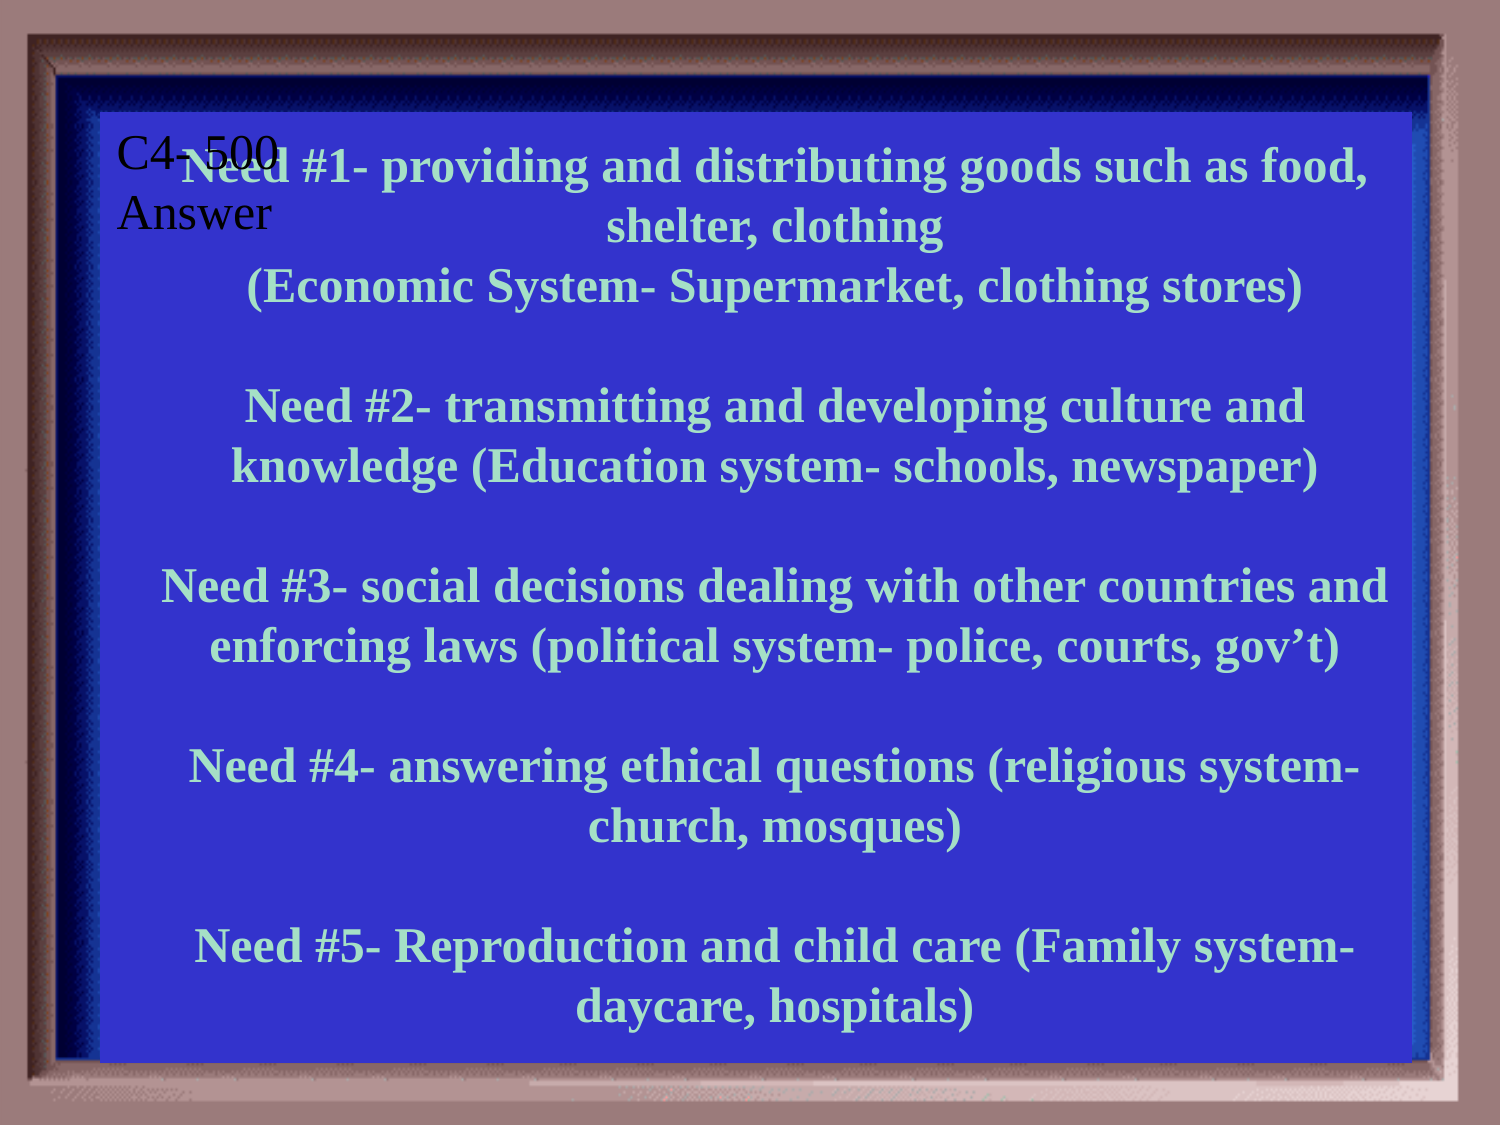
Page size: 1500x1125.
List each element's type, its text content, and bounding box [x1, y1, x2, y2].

text_box Need #1- providing and distributing goods such as food, shelter, clothing (Economic System- Supermarket, clothing stores) Need #2- transmitting and developing culture and knowledge (Education system- schools, newspaper) Need #3- social decisions dealing with other countries and enforcing laws (political system- police, courts, gov’t) Need #4- answering ethical questions (religious system- church, mosques) Need #5- Reproduction and child care (Family system- daycare, hospitals) [112, 124, 1438, 1040]
picture [0, 0, 1500, 1125]
text_box C4- 500 Answer [101, 112, 295, 248]
text_box [99, 112, 1413, 1063]
